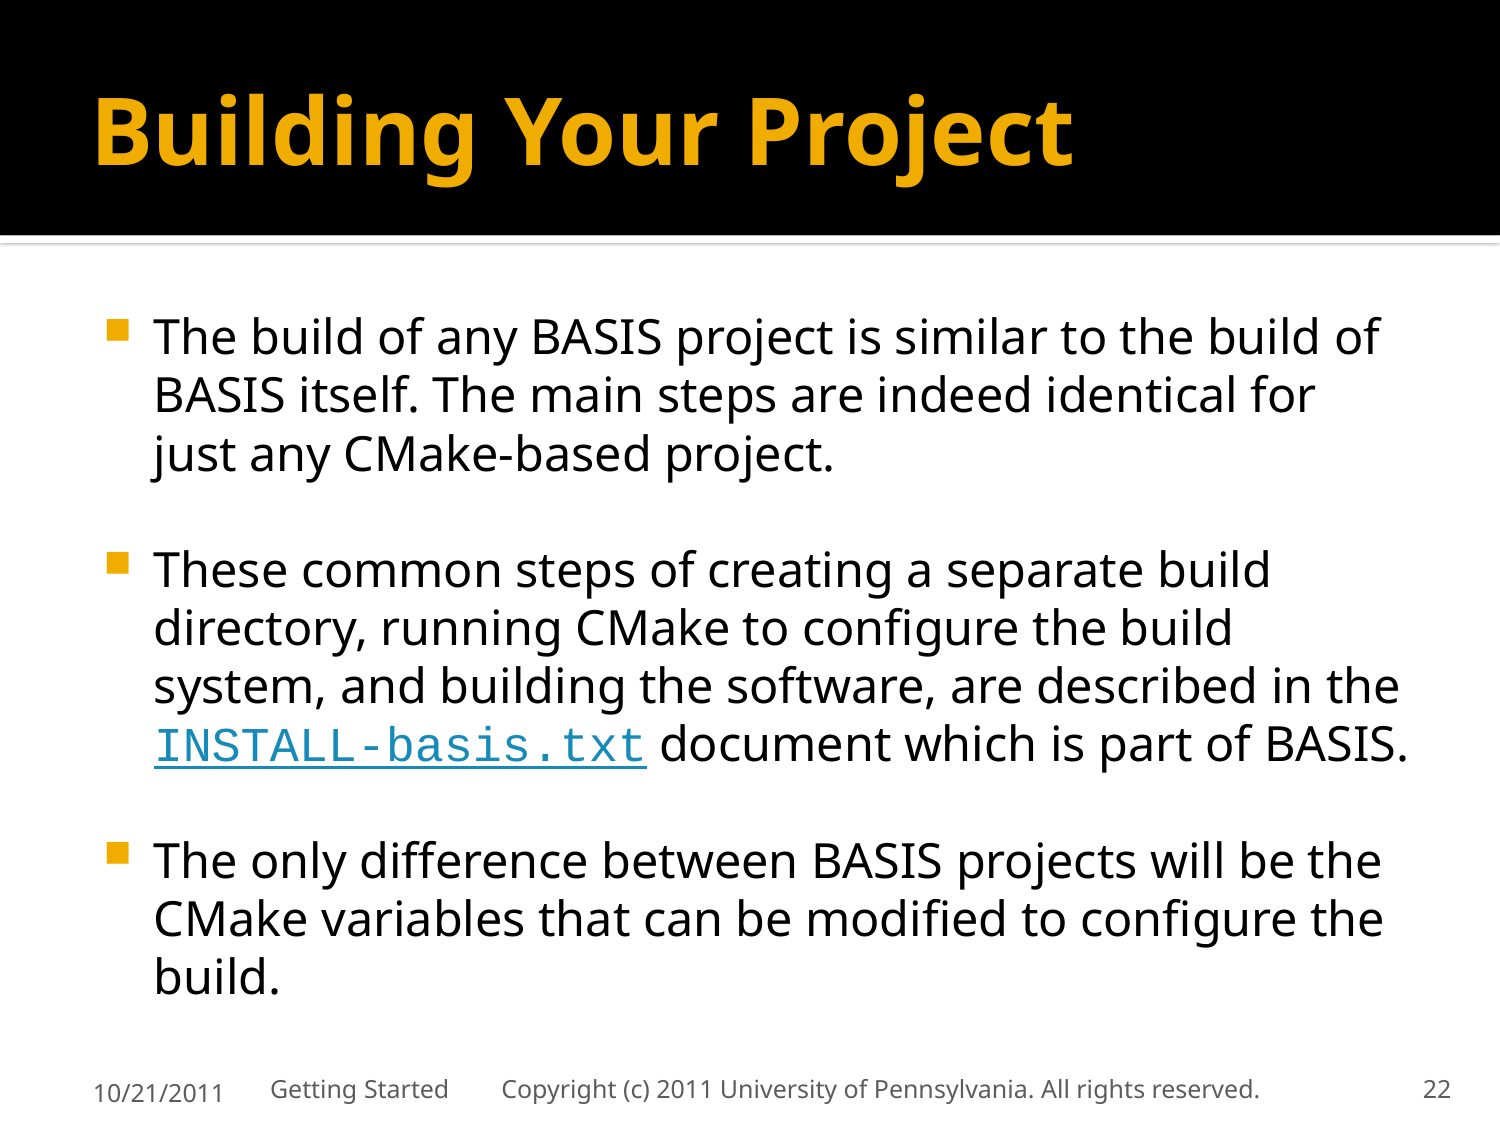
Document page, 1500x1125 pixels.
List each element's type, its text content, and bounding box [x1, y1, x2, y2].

list The build of any BASIS project is similar to the build of BASIS itself. The main steps are indeed identical for just any CMake-based project. These common steps of creating a separate build directory, running CMake to configure the build system, and building the software, are described in the INSTALL-basis.txt document which is part of BASIS. The only difference between BASIS projects will be the CMake variables that can be modified to configure the build. [75, 291, 1425, 1050]
title Building Your Project [75, 25, 1425, 231]
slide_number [75, 1062, 238, 1108]
slide_number 22 [1345, 1062, 1467, 1108]
footer Getting Started Copyright (c) 2011 University of Pennsylvania. All rights reserved. [262, 1062, 1337, 1108]
